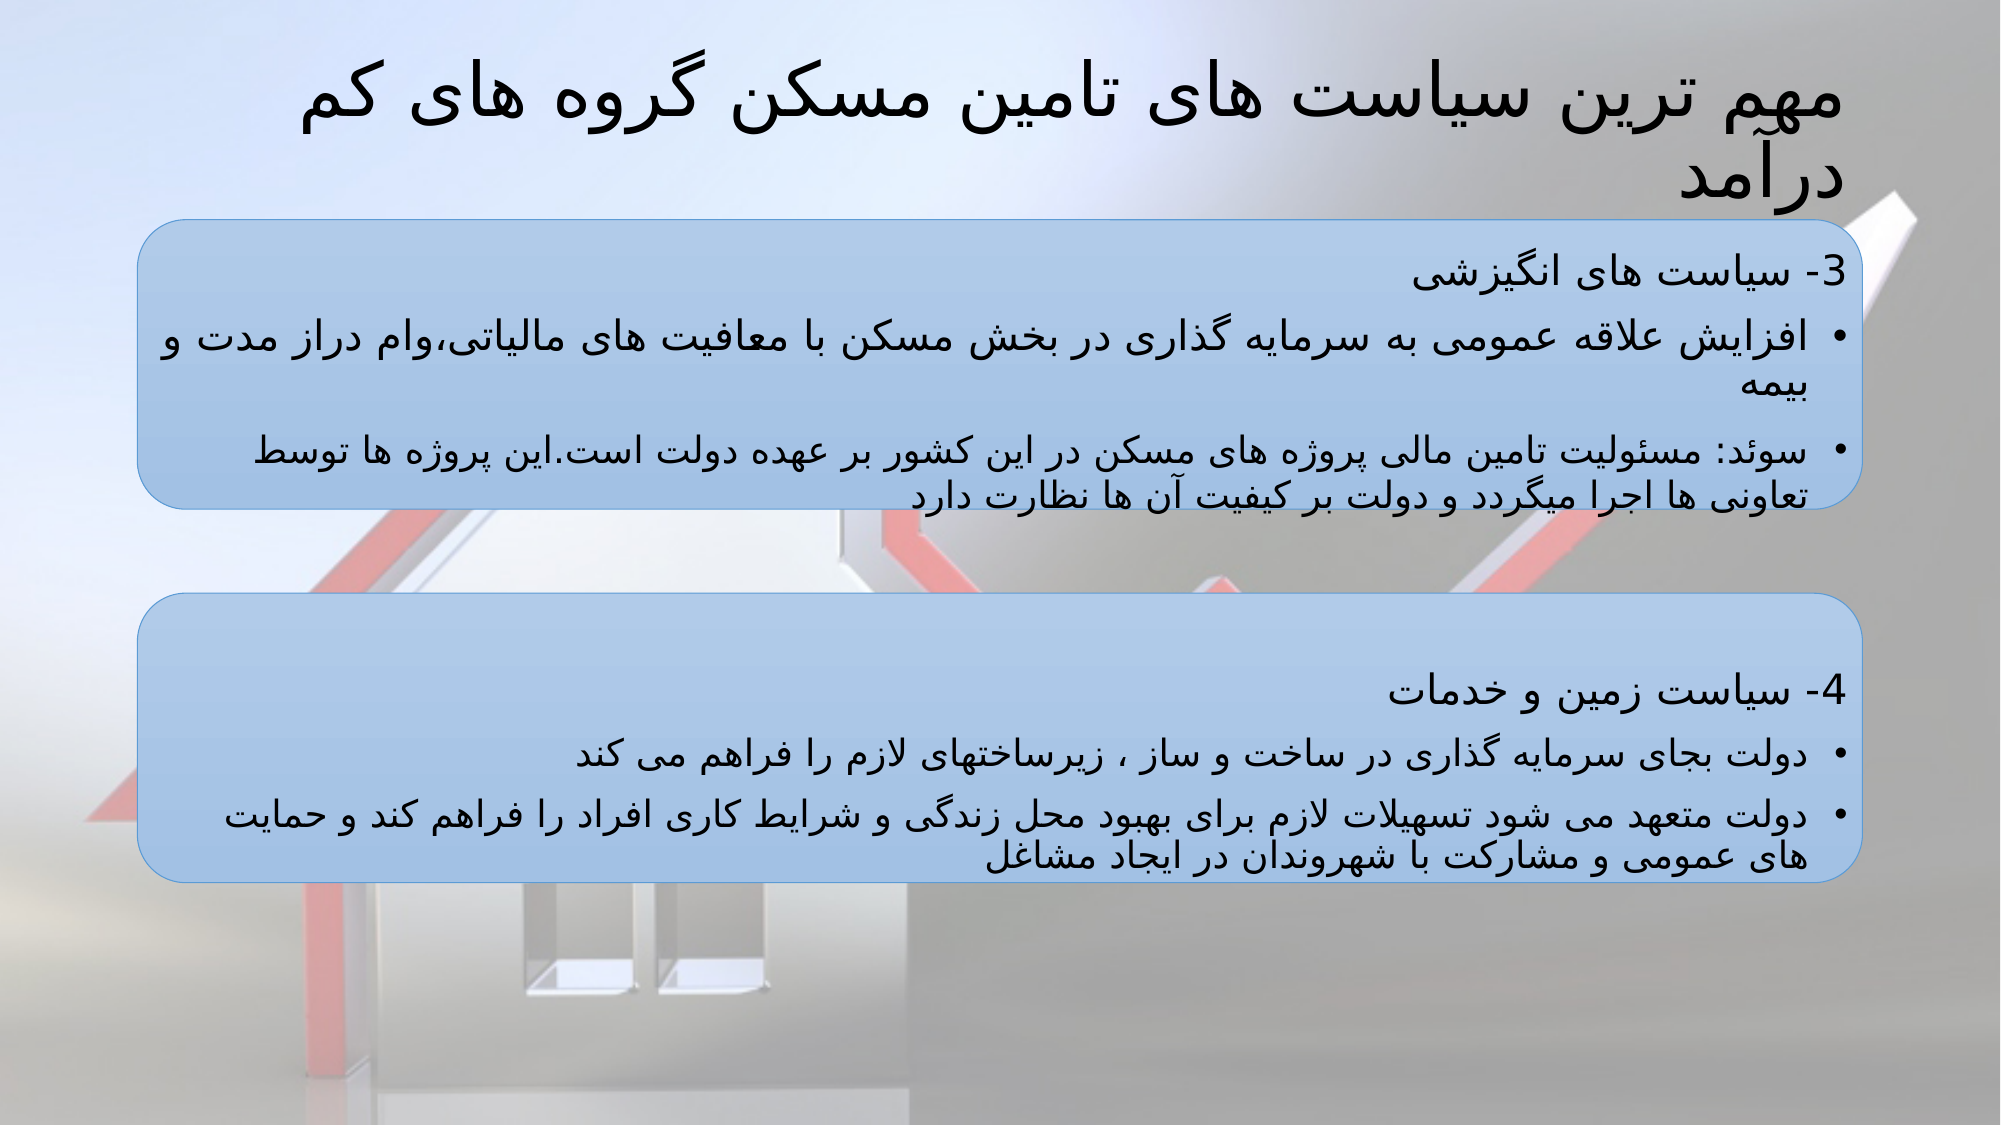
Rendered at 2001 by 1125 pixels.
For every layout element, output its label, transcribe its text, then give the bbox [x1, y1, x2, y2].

list 3- سیاست های انگیزشی افزایش علاقه عمومی به سرمایه گذاری در بخش مسکن با معافیت های مالیاتی،وام دراز مدت و بیمه سوئد: مسئولیت تامین مالی پروژه های مسکن در این کشور بر عهده دولت است.این پروژه ها توسط تعاونی ها اجرا میگردد و دولت بر کیفیت آن ها نظارت دارد 4- سیاست زمین و خدمات دولت بجای سرمایه گذاری در ساخت و ساز ، زیرساختهای لازم را فراهم می کند دولت متعهد می شود تسهیلات لازم برای بهبود محل زندگی و شرایط کاری افراد را فراهم کند و حمایت های عمومی و مشارکت با شهروندان در ایجاد مشاغل [137, 242, 1863, 956]
text_box مهم ترین سیاست های تامین مسکن گروه های کم درآمد [137, 23, 1863, 242]
picture [0, 0, 2001, 1125]
